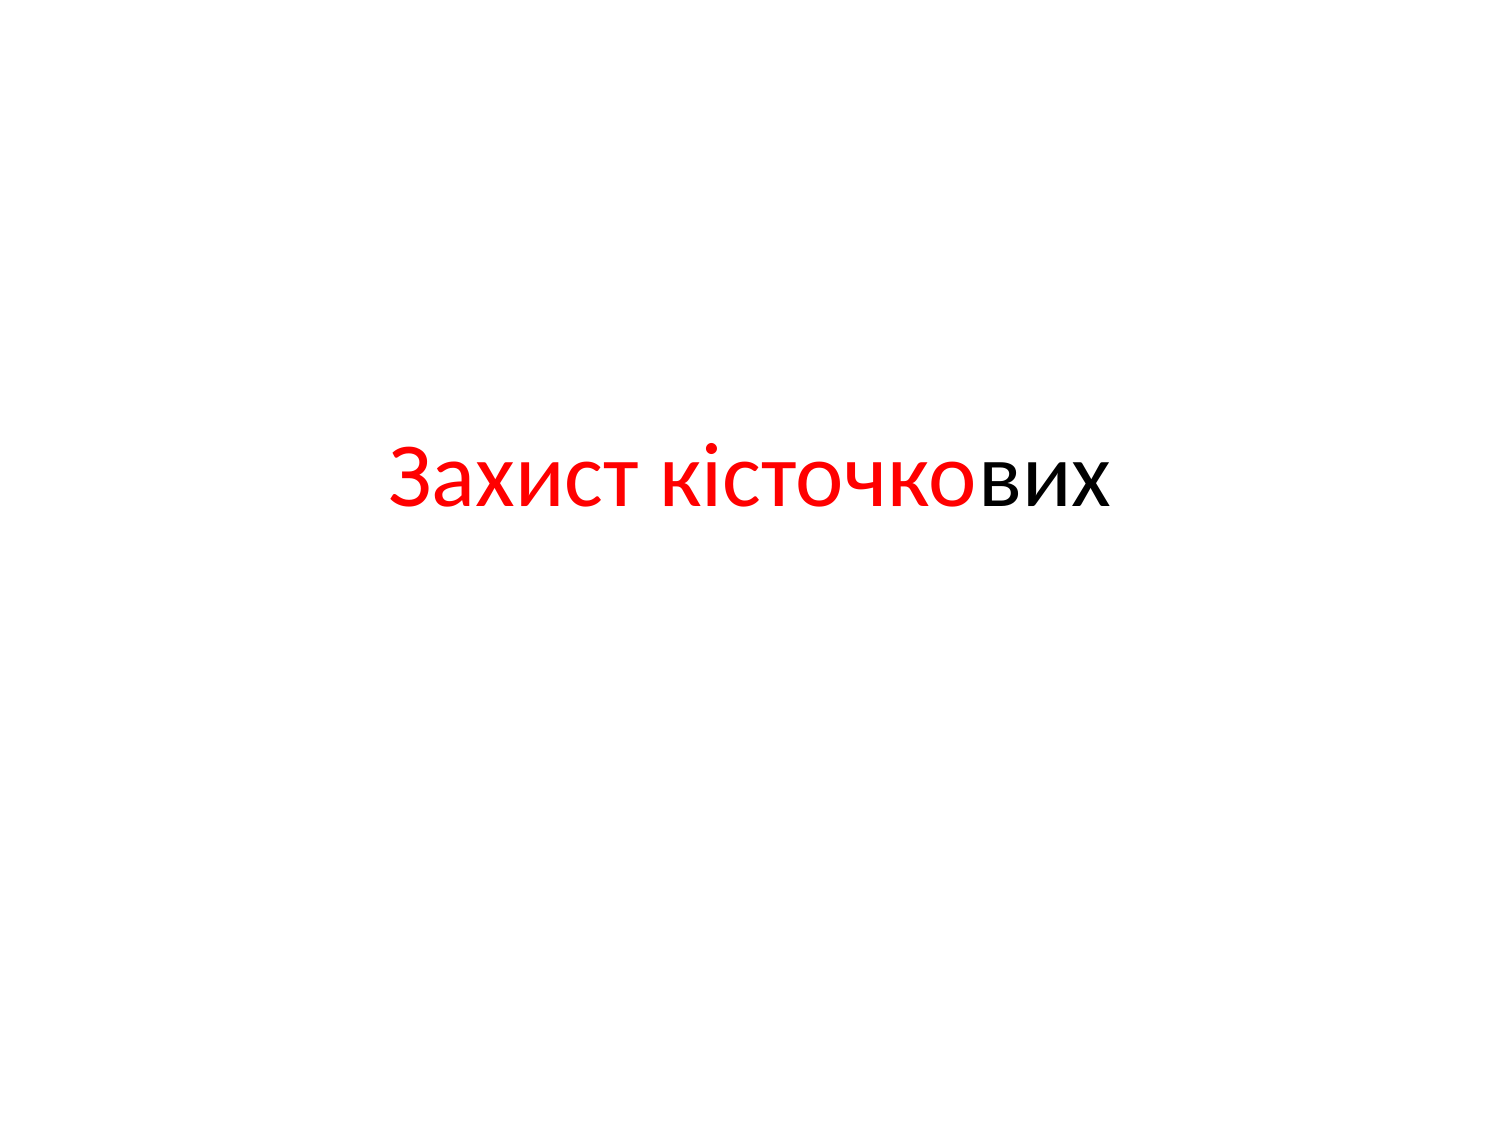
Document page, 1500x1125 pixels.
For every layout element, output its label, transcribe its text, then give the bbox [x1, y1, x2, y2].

title Захист кісточкових [112, 349, 1388, 591]
